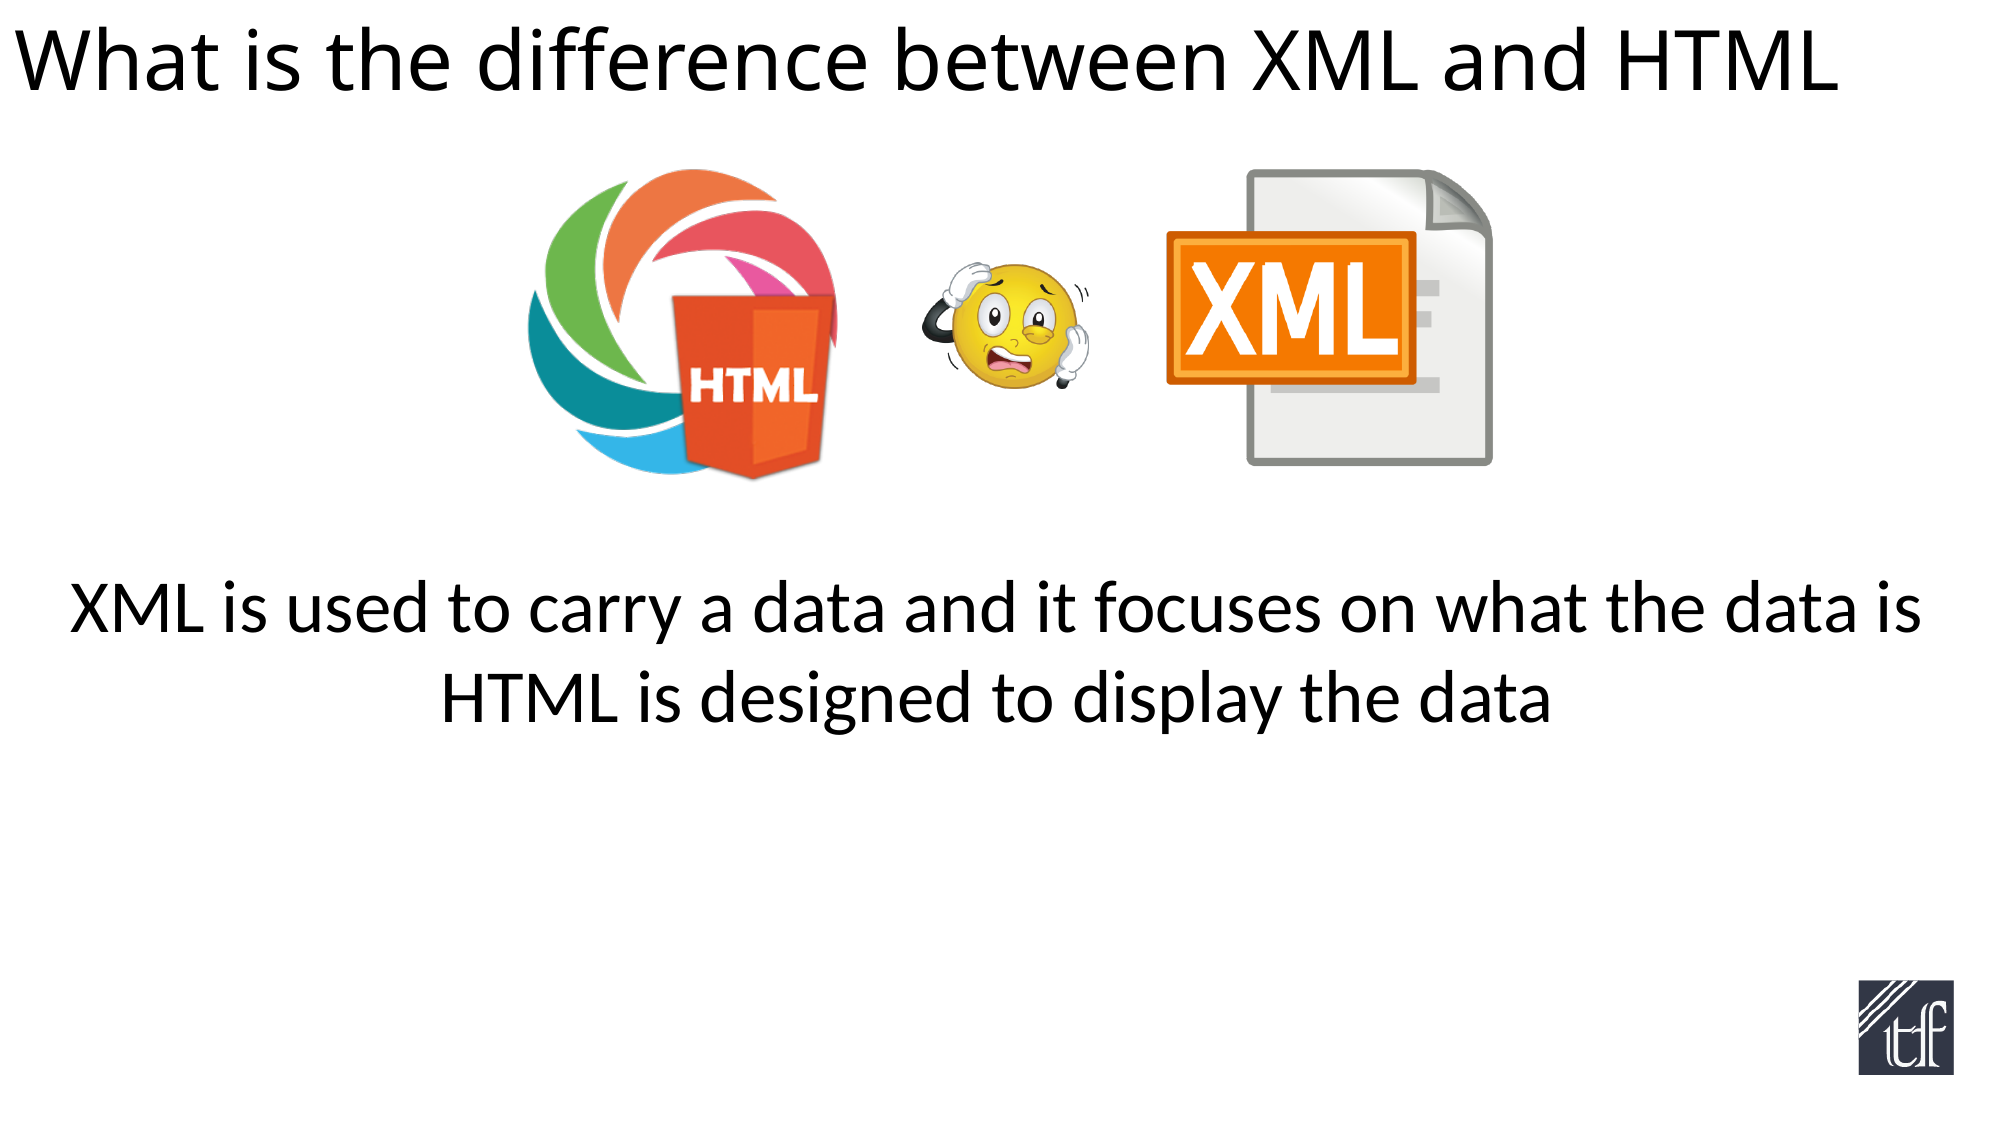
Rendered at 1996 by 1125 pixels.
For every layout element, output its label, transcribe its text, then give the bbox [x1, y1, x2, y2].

text_box What is the difference between XML and HTML [0, 0, 1996, 115]
picture [522, 162, 851, 491]
picture [1847, 966, 1955, 1076]
picture [922, 262, 1090, 390]
picture [1159, 162, 1498, 473]
text_box XML is used to carry a data and it focuses on what the data is HTML is designed to display the data [0, 549, 1996, 745]
